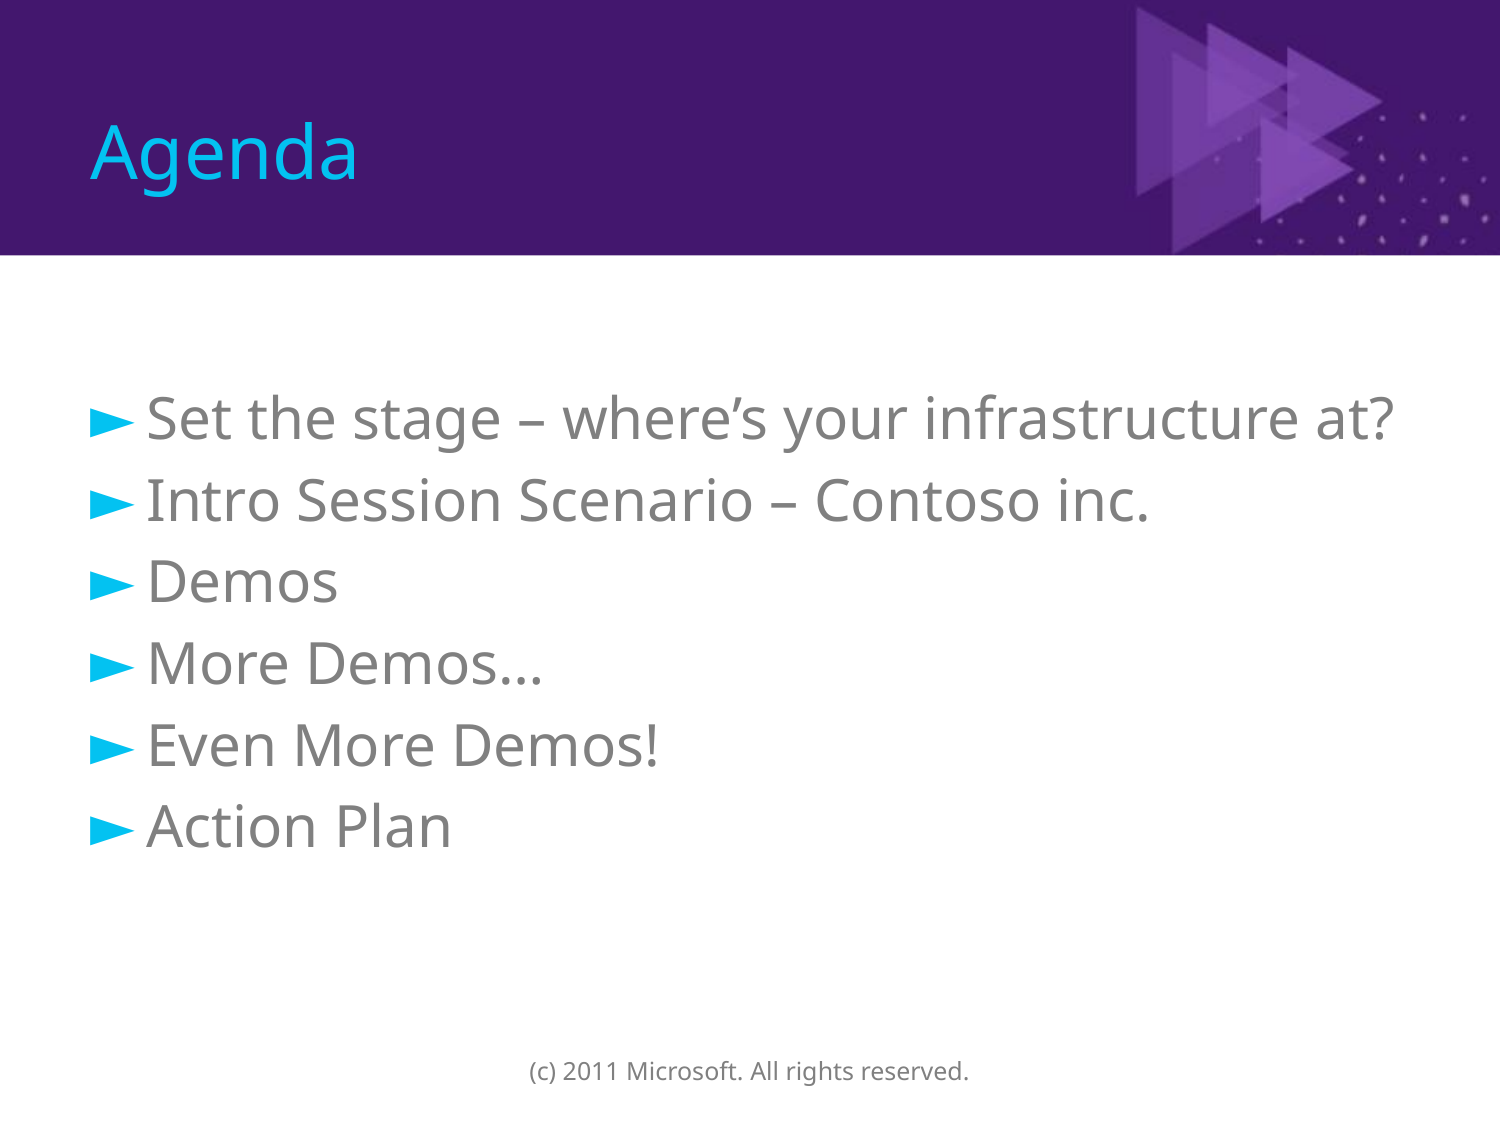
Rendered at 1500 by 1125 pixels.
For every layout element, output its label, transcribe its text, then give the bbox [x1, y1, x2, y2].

title Agenda [75, 56, 1425, 244]
footer (c) 2011 Microsoft. All rights reserved. [512, 1042, 988, 1103]
list Set the stage – where’s your infrastructure at? Intro Session Scenario – Contoso inc. Demos More Demos… Even More Demos! Action Plan [75, 373, 1425, 1005]
picture [0, 0, 1500, 255]
